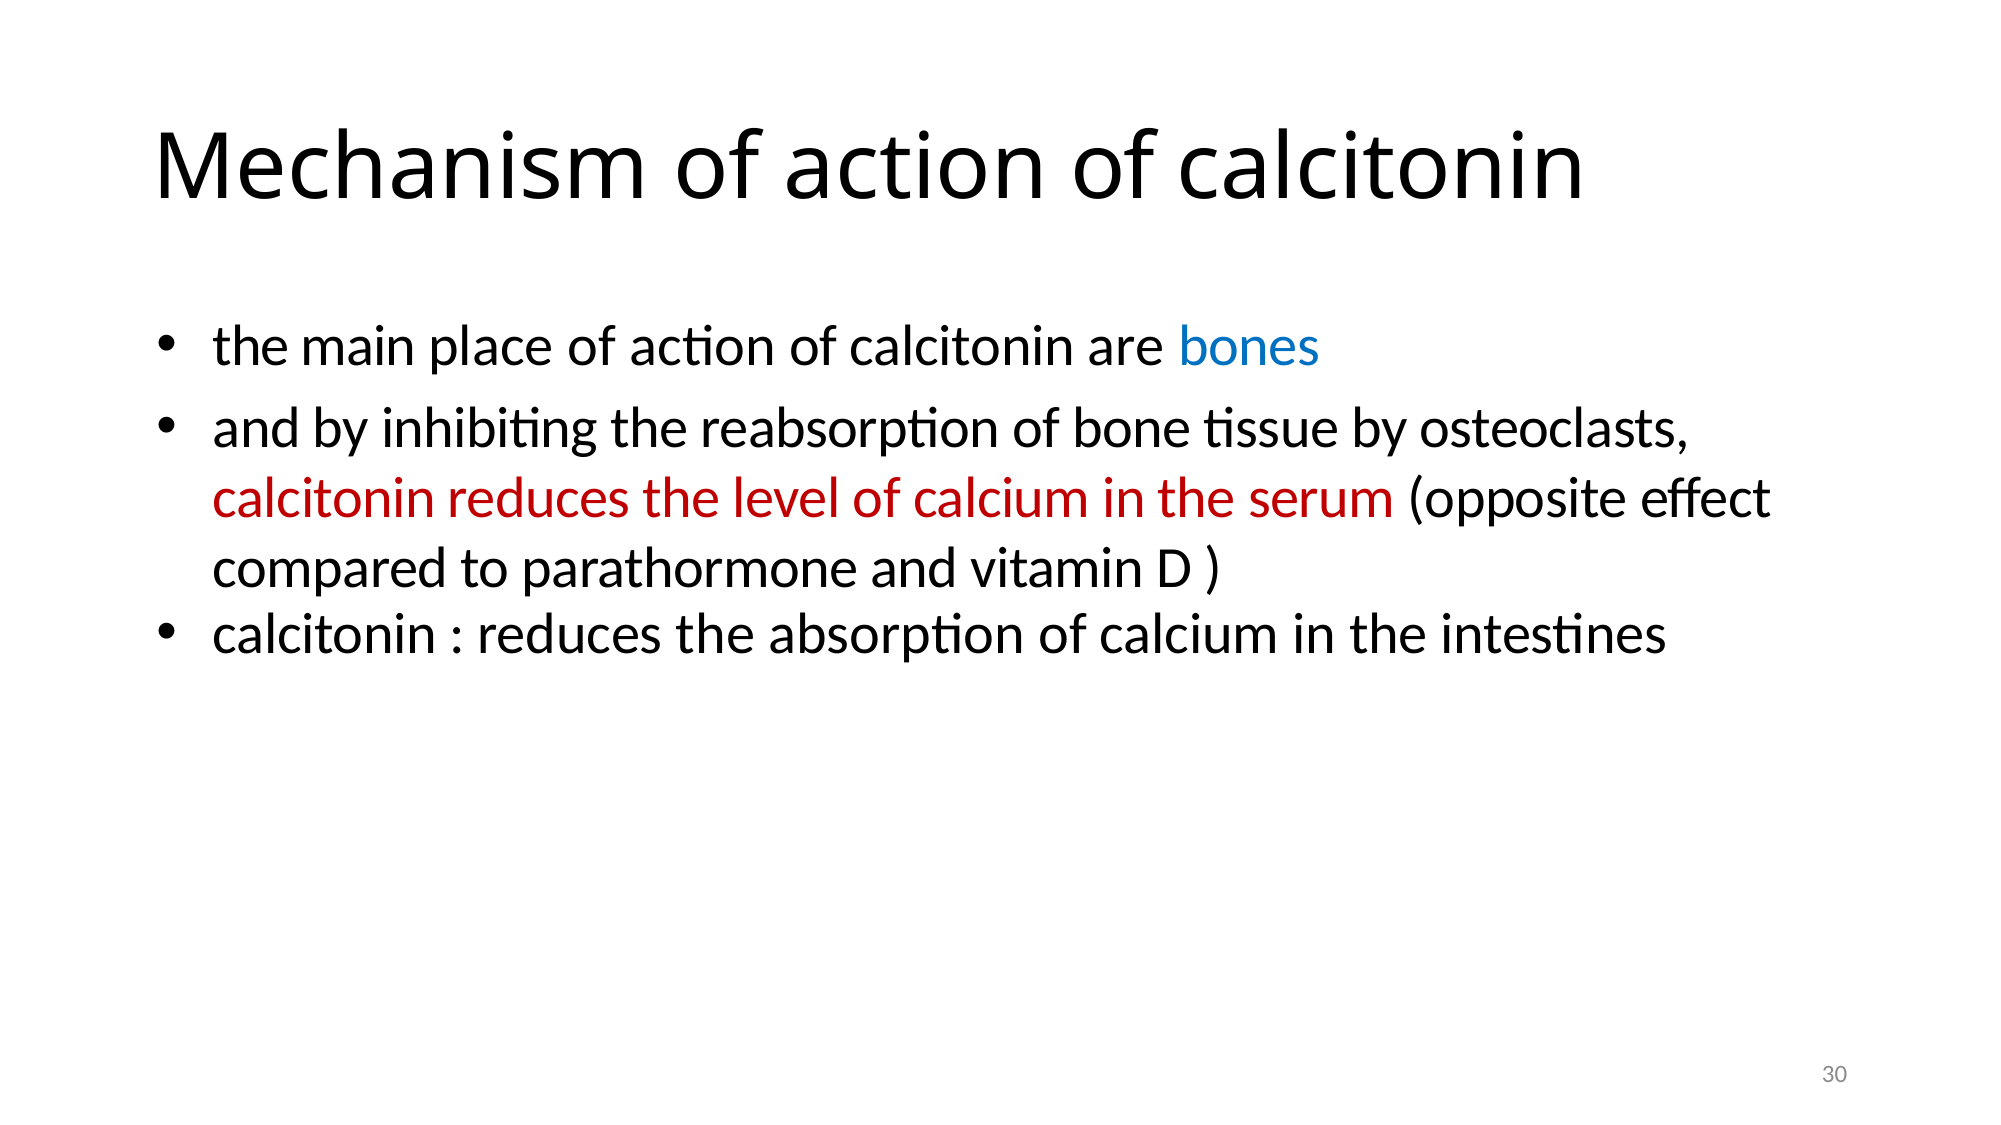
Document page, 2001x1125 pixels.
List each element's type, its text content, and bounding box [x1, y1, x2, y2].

list the main place of action of calcitonin are bones and by inhibiting the reabsorption of bone tissue by osteoclasts, calcitonin reduces the level of calcium in the serum (opposite effect compared to parathormone and vitamin D ) calcitonin : reduces the absorption of calcium in the intestines [137, 299, 1863, 1014]
title Mechanism of action of calcitonin [137, 59, 1863, 278]
slide_number 30 [1412, 1042, 1863, 1103]
